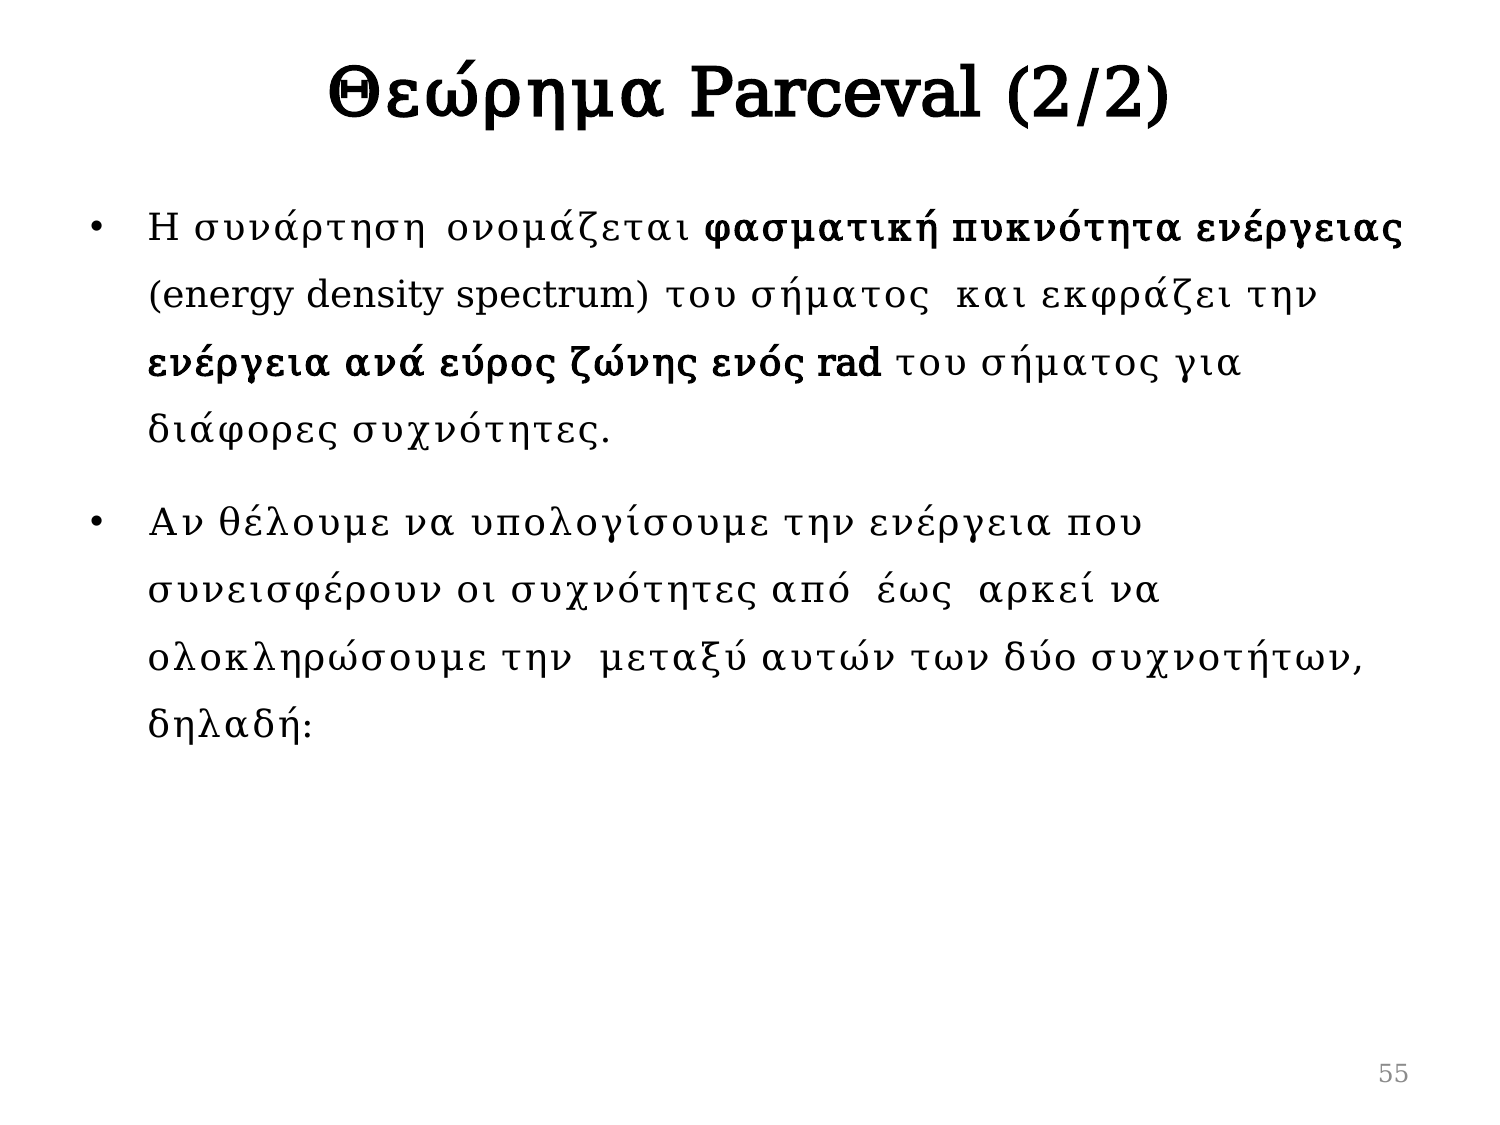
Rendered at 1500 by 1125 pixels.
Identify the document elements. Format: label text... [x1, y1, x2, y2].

slide_number 55 [1222, 1042, 1425, 1103]
title Θεώρημα Parceval (2/2) [75, 19, 1425, 159]
